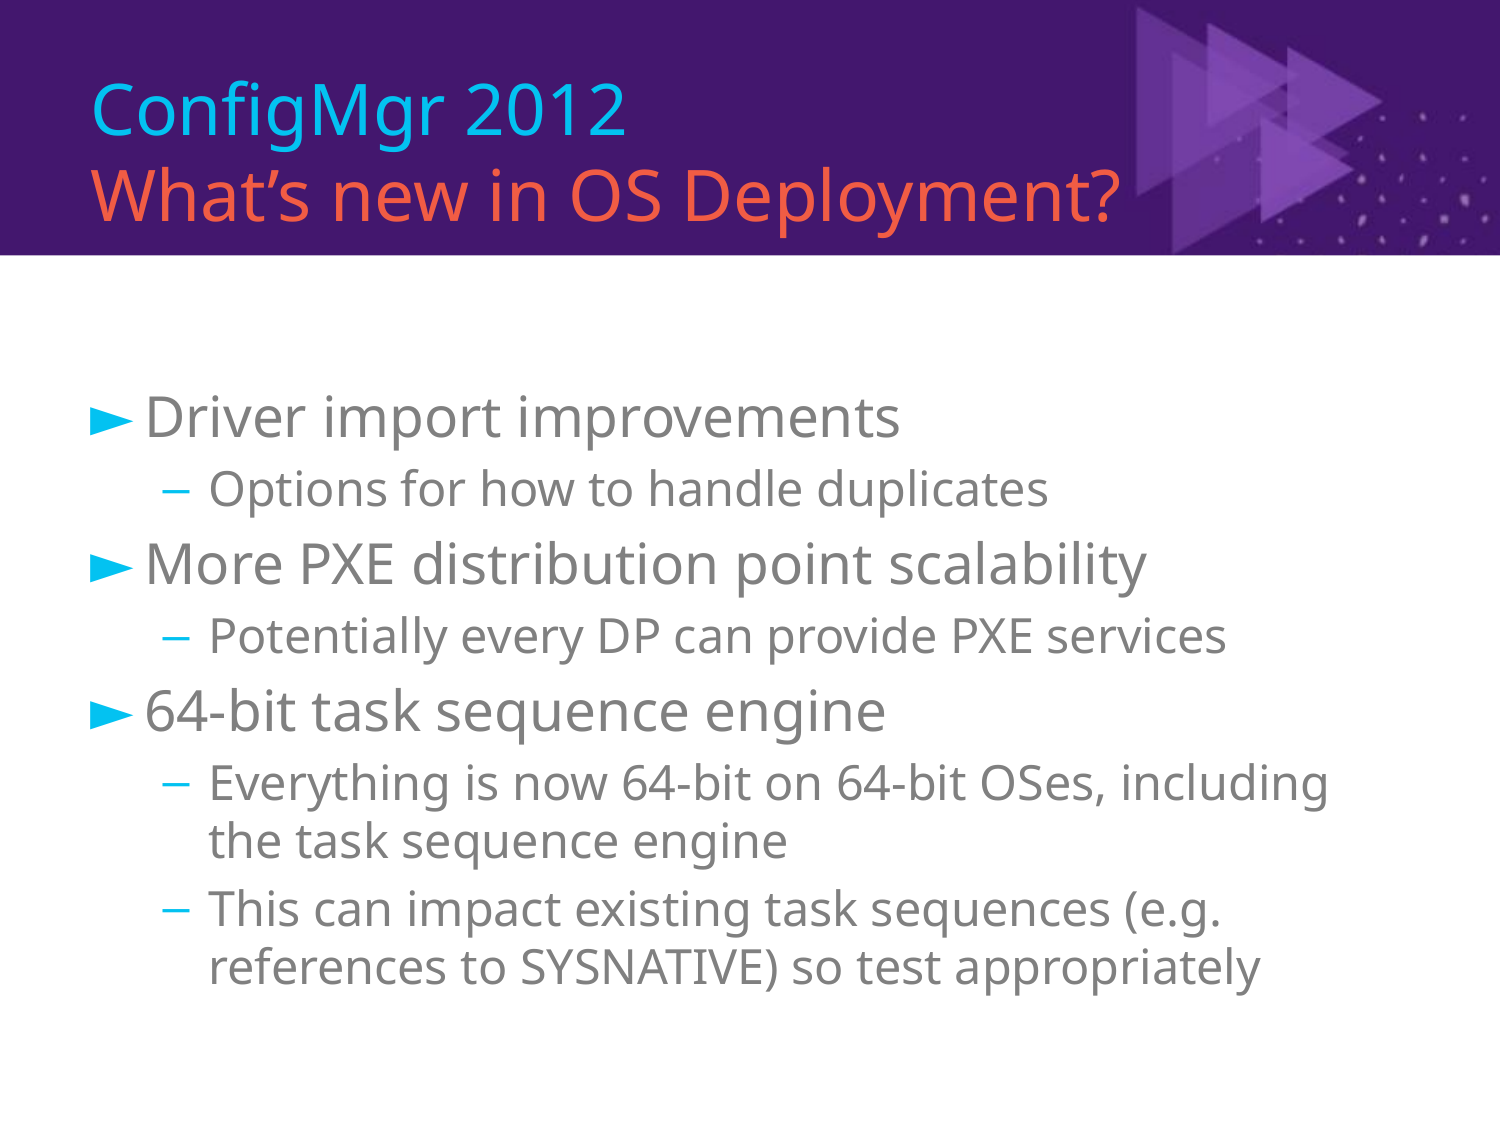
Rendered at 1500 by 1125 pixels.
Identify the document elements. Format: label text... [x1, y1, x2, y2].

title ConfigMgr 2012 What’s new in OS Deployment? [75, 56, 1425, 244]
picture [0, 0, 1500, 255]
list Driver import improvements Options for how to handle duplicates More PXE distribution point scalability Potentially every DP can provide PXE services 64-bit task sequence engine Everything is now 64-bit on 64-bit OSes, including the task sequence engine This can impact existing task sequences (e.g. references to SYSNATIVE) so test appropriately [75, 373, 1425, 1005]
